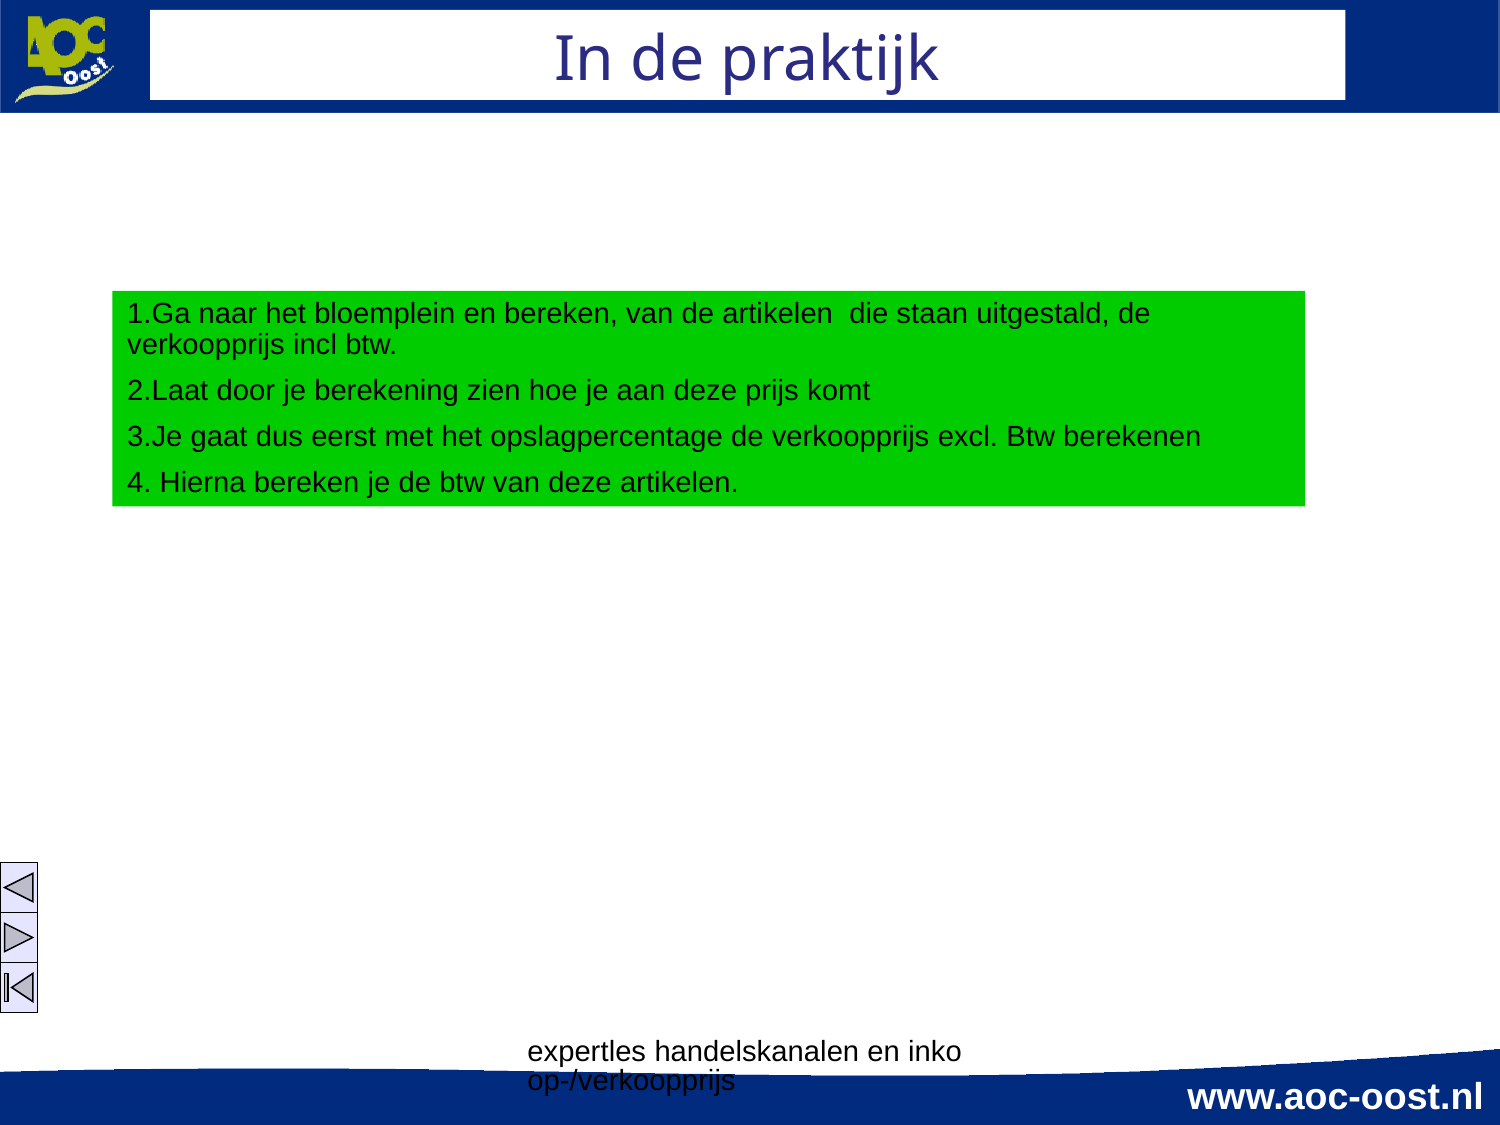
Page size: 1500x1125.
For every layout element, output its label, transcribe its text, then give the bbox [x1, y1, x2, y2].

picture [0, 0, 1500, 113]
title In de praktijk [149, 9, 1346, 101]
footer expertles handelskanalen en inkoop-/verkoopprijs [512, 1024, 988, 1101]
picture [0, 1049, 1500, 1125]
text_box 1.Ga naar het bloemplein en bereken, van de artikelen die staan uitgestald, de verkoopprijs incl btw. 2.Laat door je berekening zien hoe je aan deze prijs komt 3.Je gaat dus eerst met het opslagpercentage de verkoopprijs excl. Btw berekenen 4. Hierna bereken je de btw van deze artikelen. [112, 290, 1306, 507]
